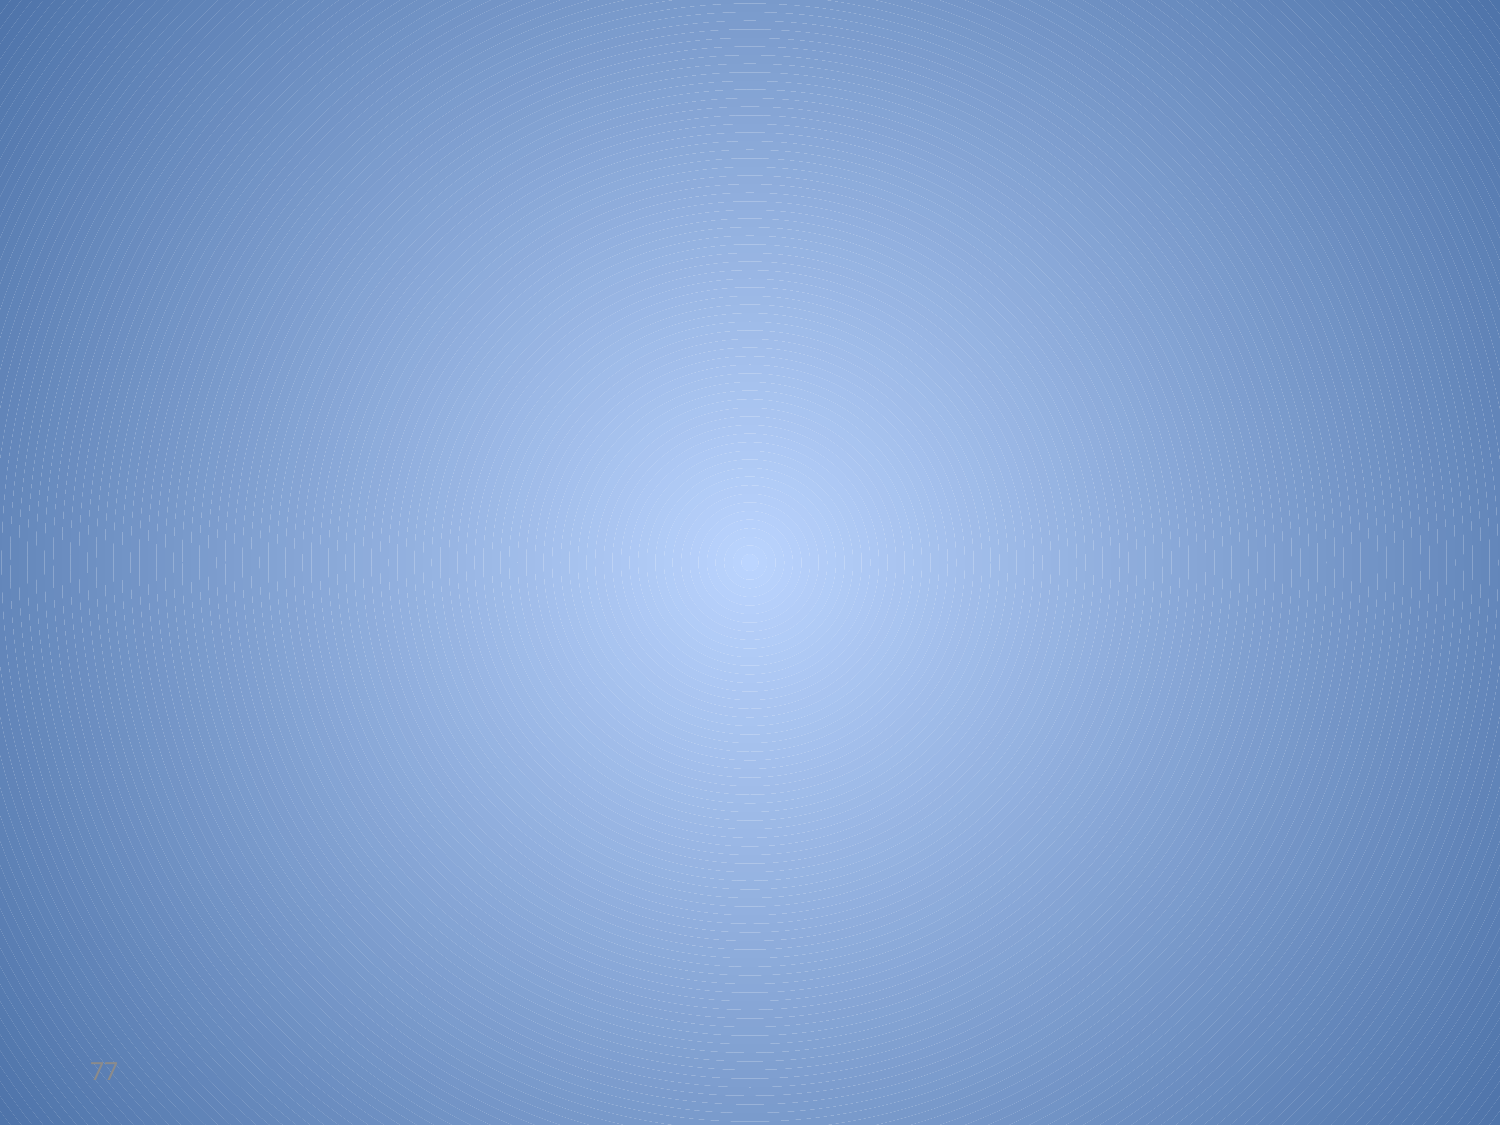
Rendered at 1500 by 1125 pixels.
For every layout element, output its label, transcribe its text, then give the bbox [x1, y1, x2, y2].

slide_number 77 [75, 1042, 425, 1103]
